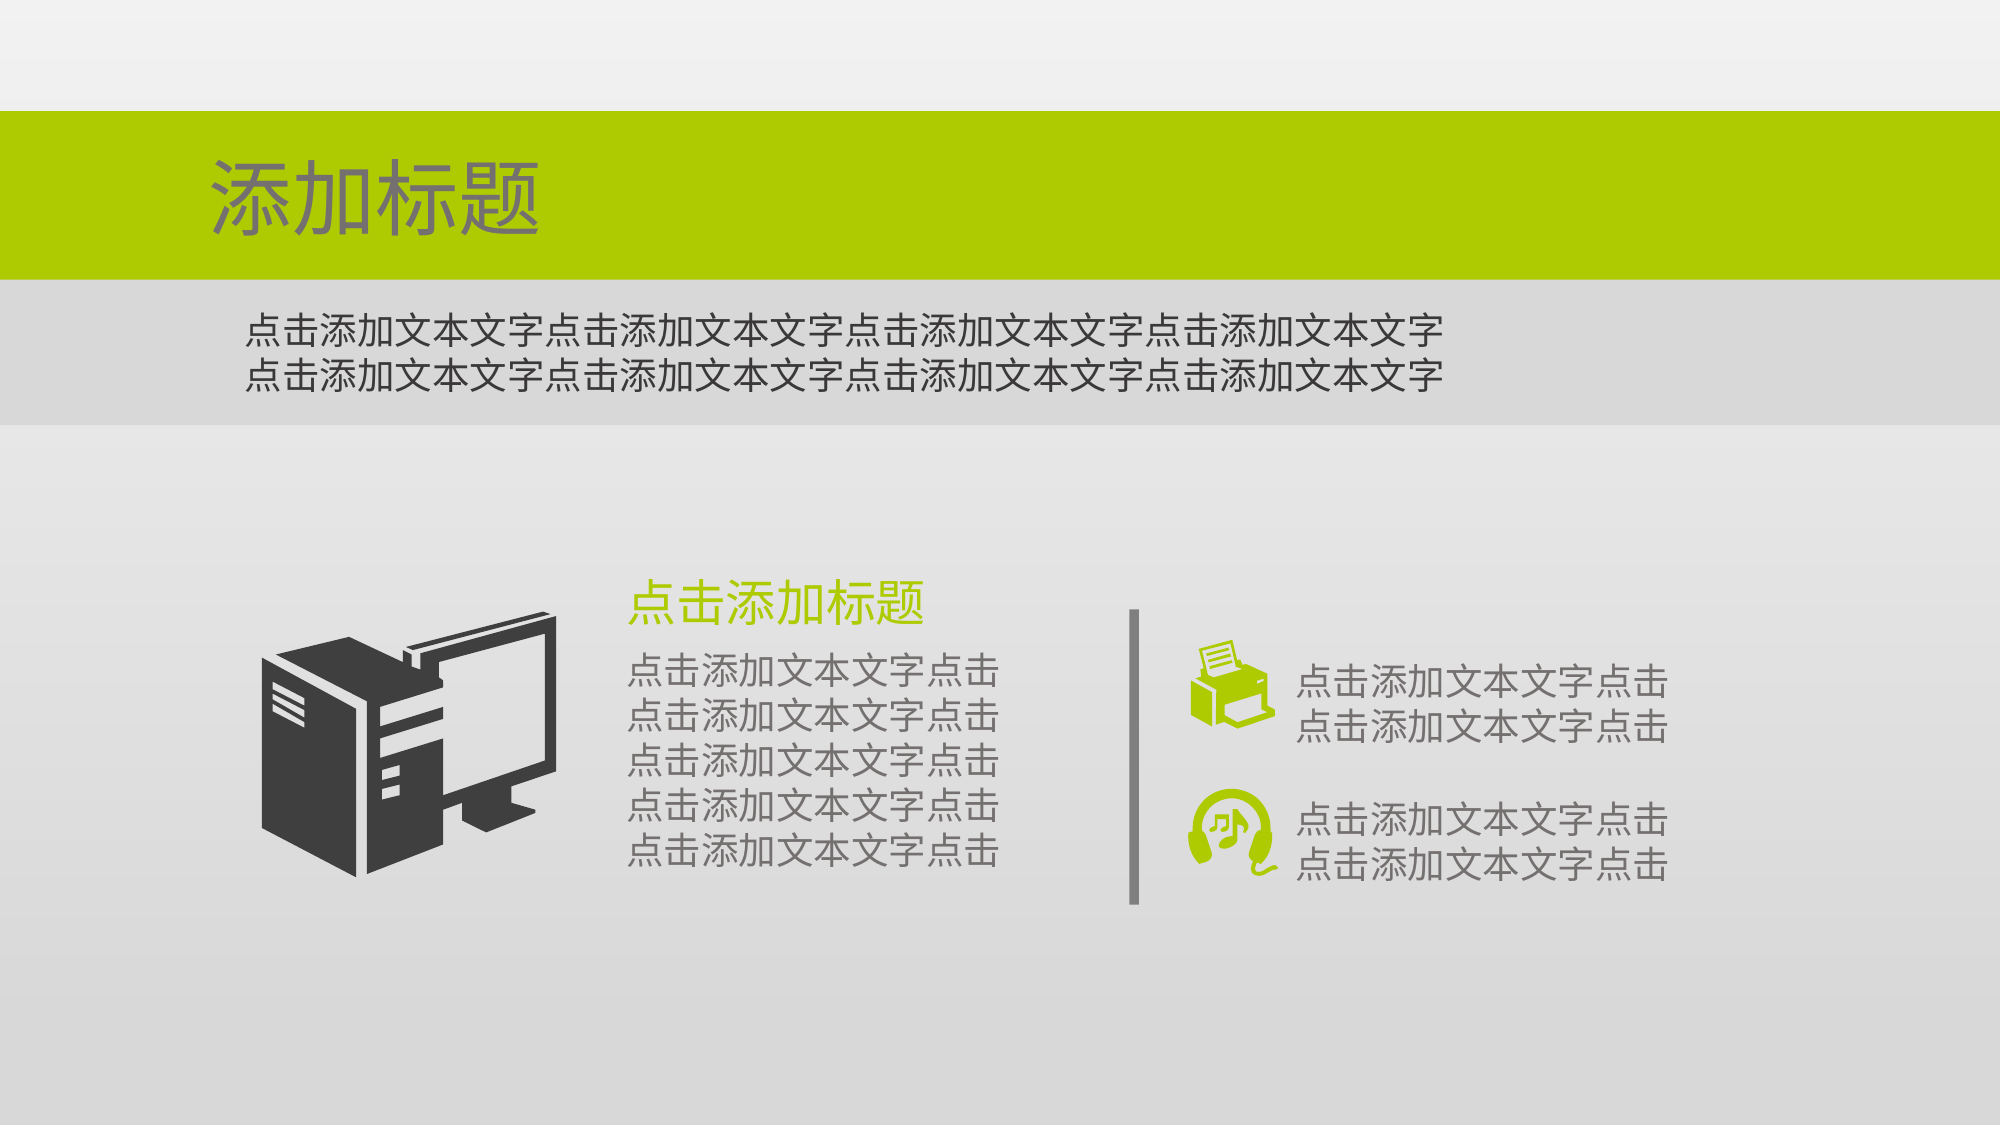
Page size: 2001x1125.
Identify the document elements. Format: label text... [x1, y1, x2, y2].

text_box [275, 616, 557, 875]
text_box 点击添加文本文字点击添加文本文字点击添加文本文字点击添加文本文字 点击添加文本文字点击添加文本文字点击添加文本文字点击添加文本文字 [229, 299, 1460, 405]
text_box [1188, 788, 1279, 876]
text_box 点击添加文本文字点击 点击添加文本文字点击 [1280, 650, 1686, 756]
text_box 点击添加文本文字点击 点击添加文本文字点击 [1280, 788, 1686, 894]
text_box [1195, 640, 1275, 729]
text_box 点击添加文本文字点击 点击添加文本文字点击 点击添加文本文字点击 点击添加文本文字点击 点击添加文本文字点击 [611, 640, 1017, 880]
text_box [261, 657, 357, 878]
text_box [0, 279, 2000, 426]
text_box 添加标题 [194, 138, 557, 254]
text_box [405, 611, 551, 651]
text_box [1190, 680, 1213, 727]
text_box [0, 111, 2000, 279]
text_box 点击添加标题 [611, 564, 942, 639]
